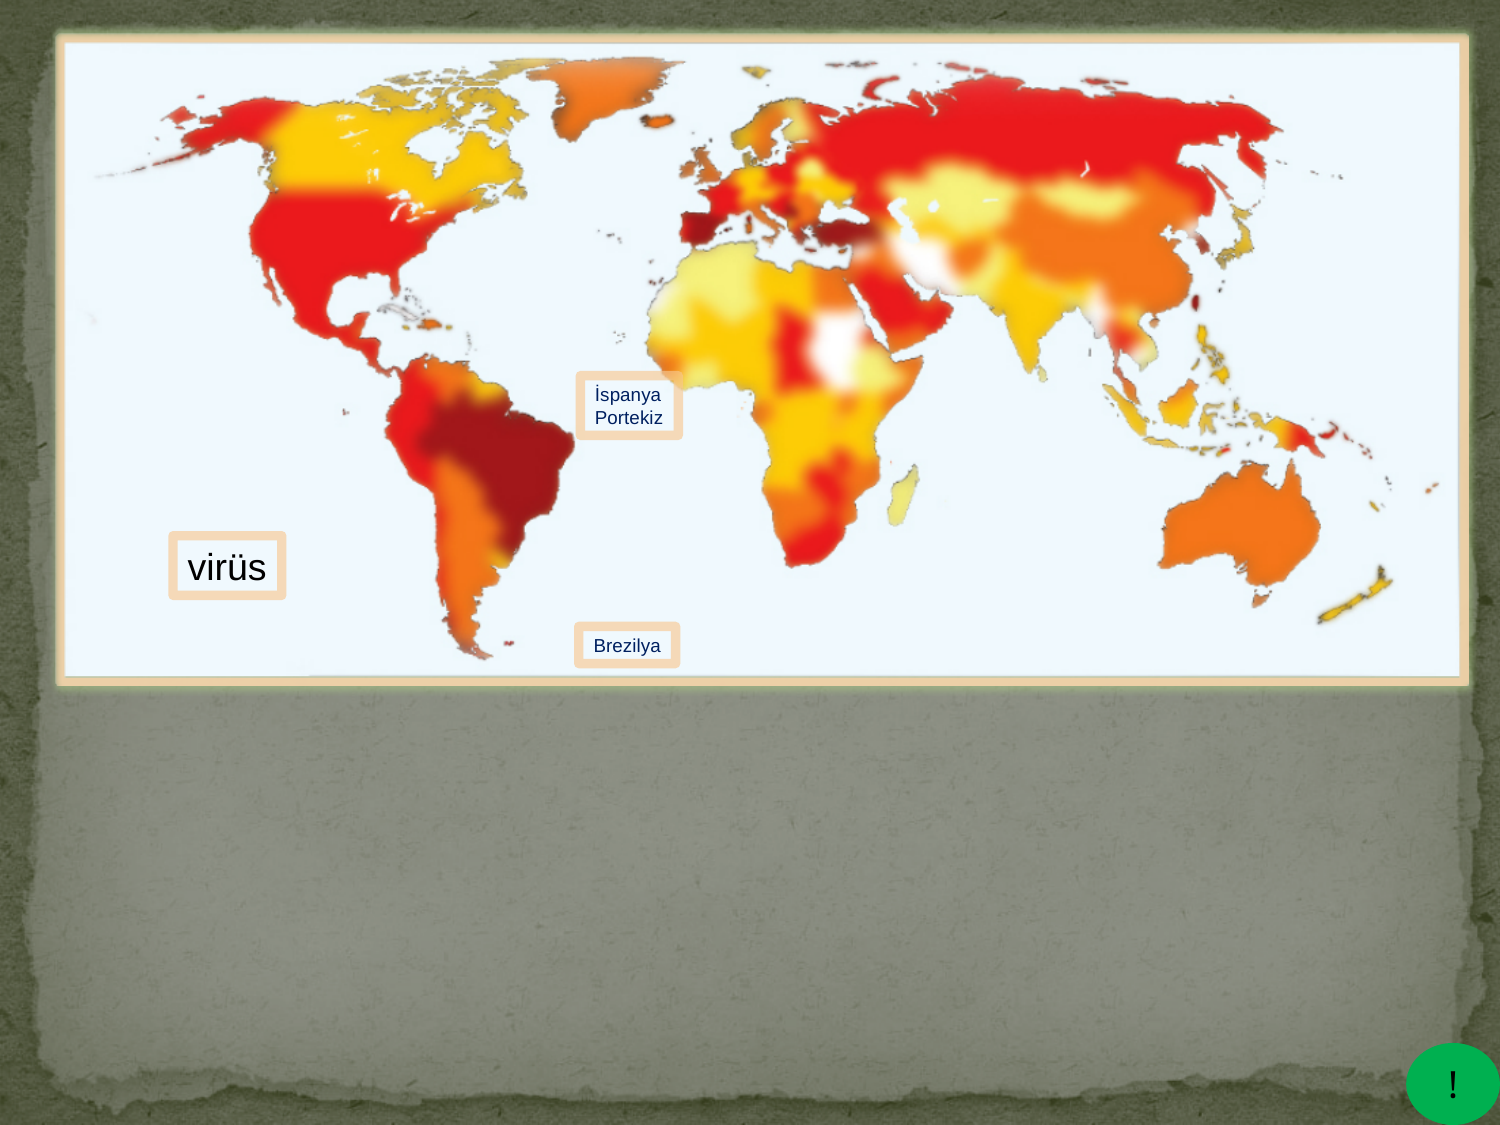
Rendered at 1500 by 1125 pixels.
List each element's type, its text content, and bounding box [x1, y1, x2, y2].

text_box ! [1403, 1039, 1500, 1125]
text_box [65, 43, 1460, 677]
